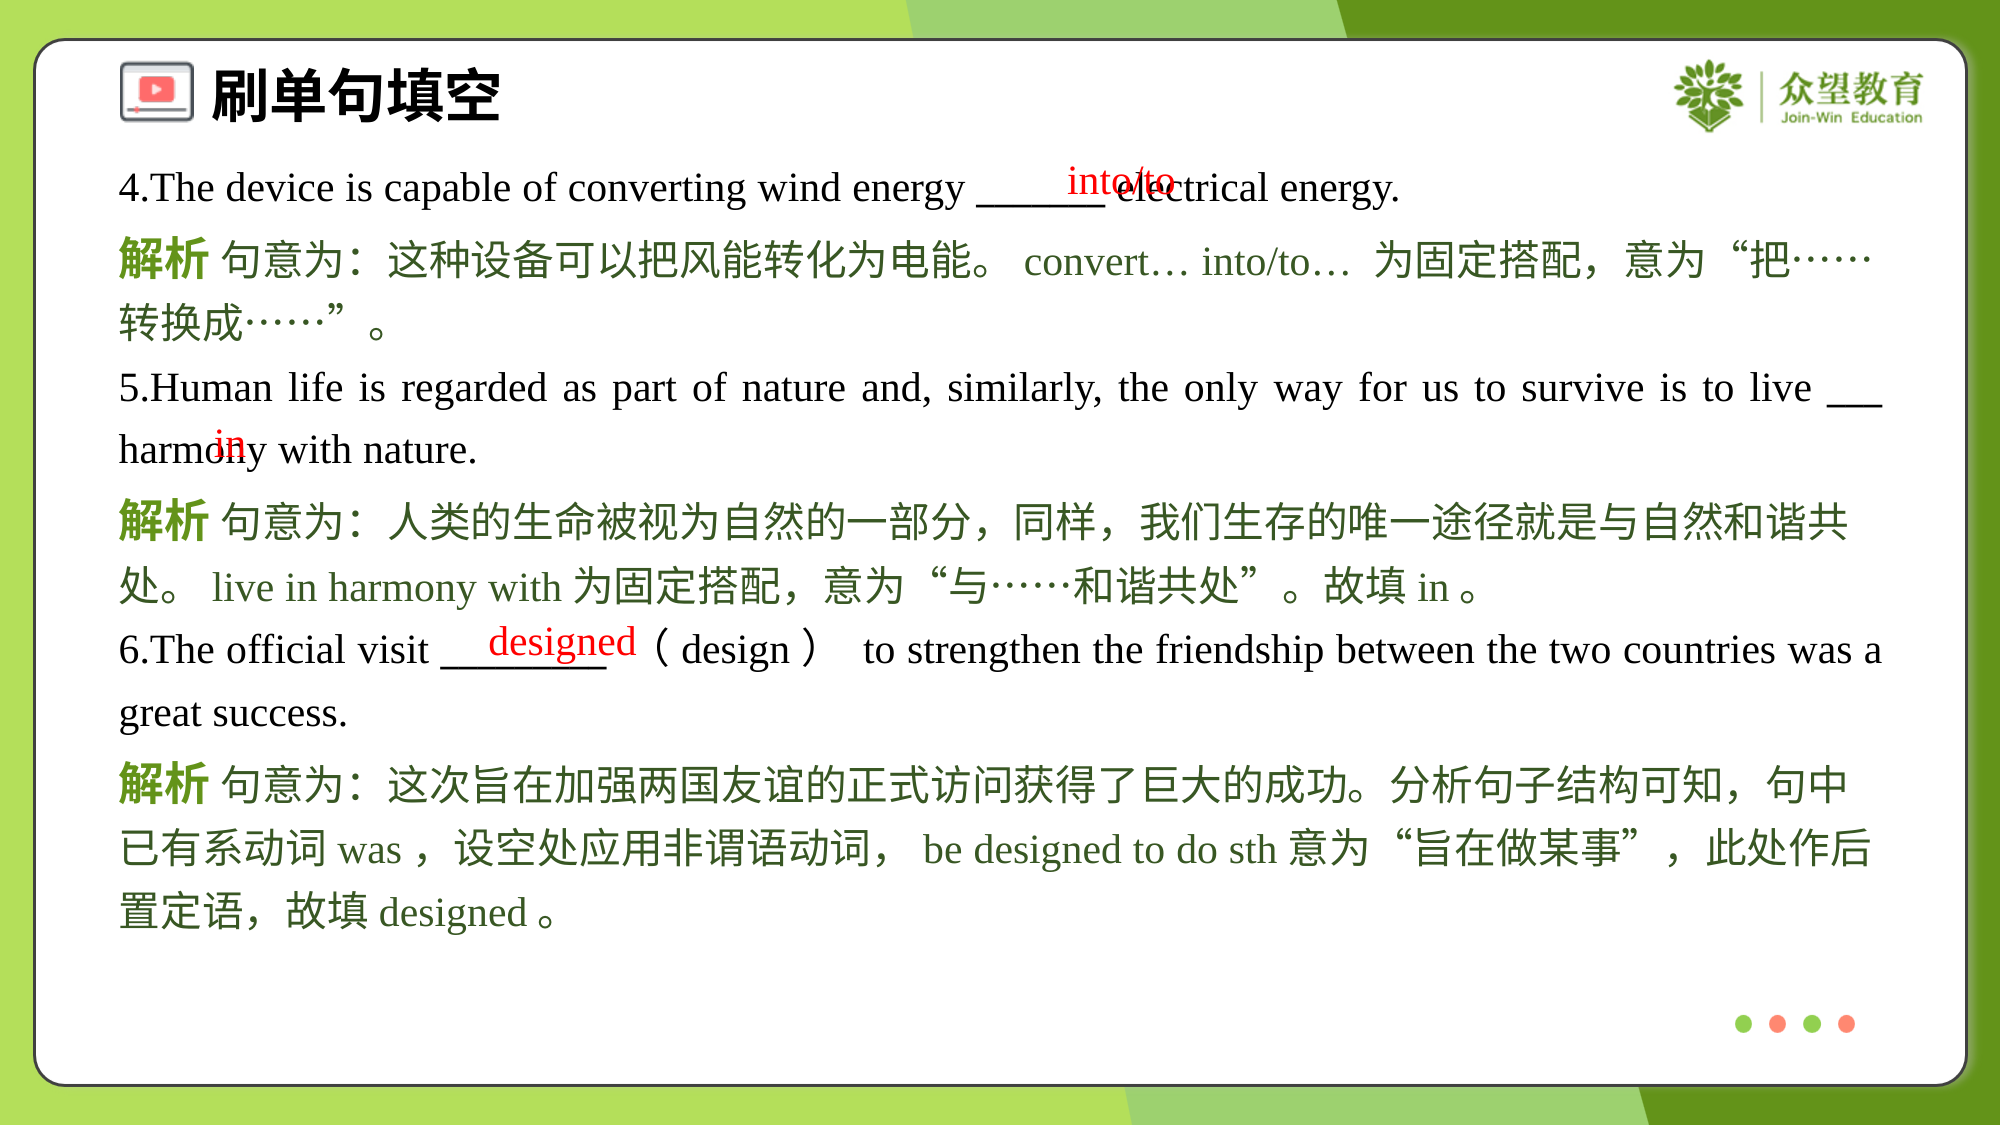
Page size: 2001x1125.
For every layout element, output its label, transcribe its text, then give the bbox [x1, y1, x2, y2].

text_box 解析 句意为：这次旨在加强两国友谊的正式访问获得了巨大的成功。分析句子结构可知，句中已有系动词was，设空处应用非谓语动词，be designed to do sth意为“旨在做某事”，此处作后置定语，故填designed。 [118, 740, 1883, 930]
picture [0, 0, 2000, 1125]
text_box 6.The official visit _________ （design） to strengthen the friendship between the two countries was a great success. [118, 609, 1883, 730]
text_box in [209, 403, 251, 461]
text_box 4.The device is capable of converting wind energy _______ electrical energy. [118, 146, 1883, 204]
text_box 5.Human life is regarded as part of nature and, similarly, the only way for us to survive is to live ___ harmony with nature. [118, 347, 1883, 467]
text_box 解析 句意为：人类的生命被视为自然的一部分，同样，我们生存的唯一途径就是与自然和谐共处。live in harmony with为固定搭配，意为“与……和谐共处”。故填in。 [118, 478, 1883, 605]
text_box into/to [1062, 140, 1181, 199]
text_box designed [484, 601, 642, 659]
text_box 解析 句意为：这种设备可以把风能转化为电能。convert… into/to… 为固定搭配，意为“把……转换成……”。 [118, 215, 1883, 342]
